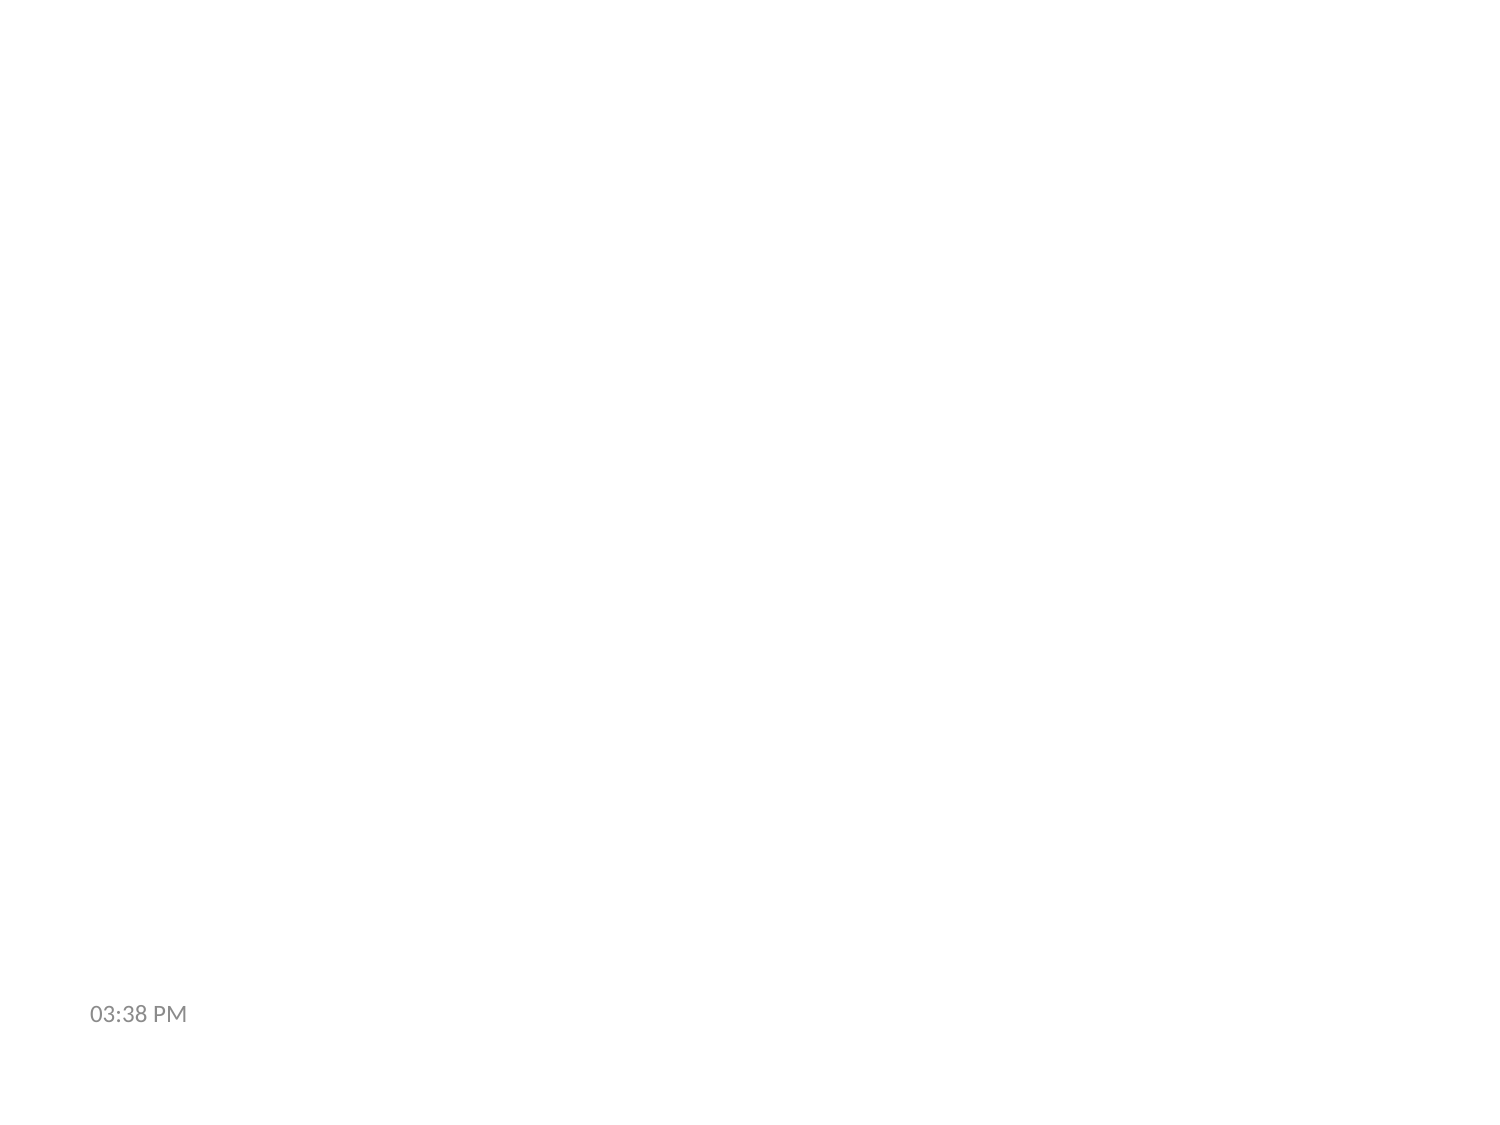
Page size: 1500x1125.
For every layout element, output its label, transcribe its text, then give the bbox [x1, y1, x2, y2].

text_box 3:35 PM [75, 982, 425, 1043]
